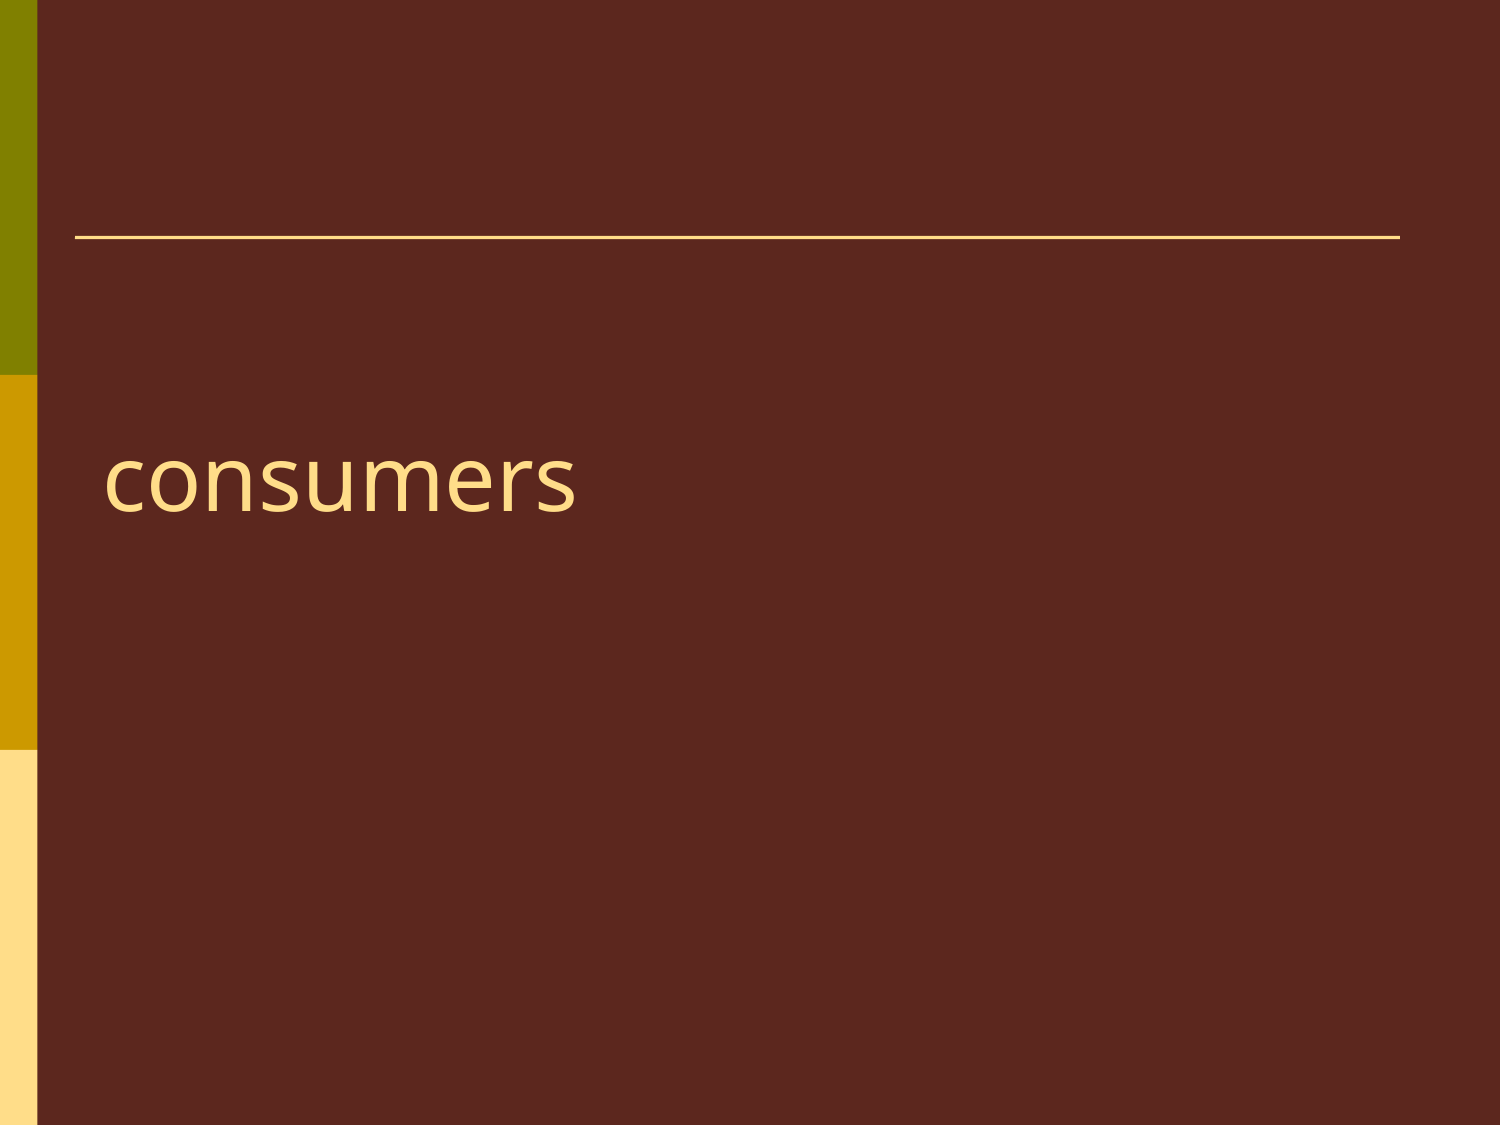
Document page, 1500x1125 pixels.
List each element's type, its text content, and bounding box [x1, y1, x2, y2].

title consumers [87, 350, 1438, 538]
